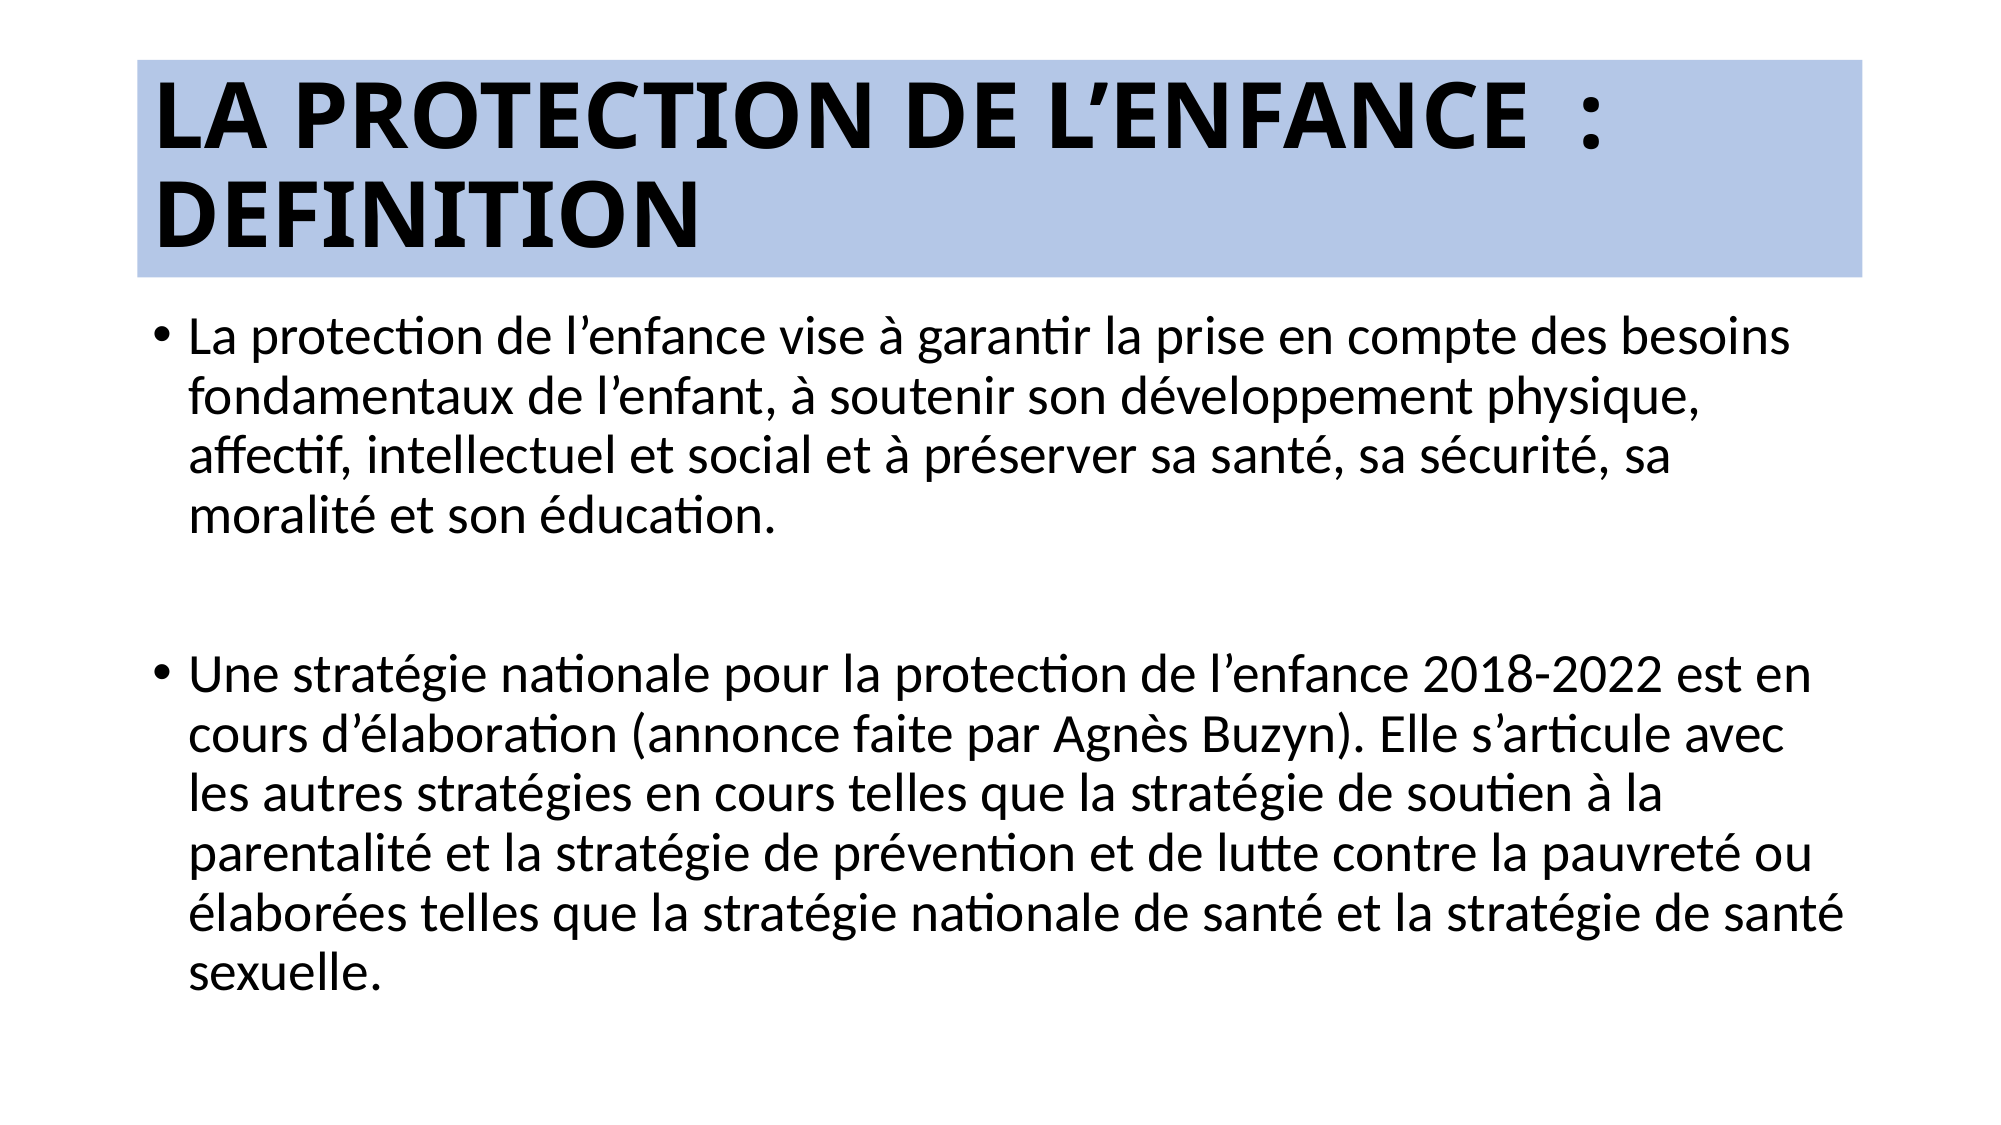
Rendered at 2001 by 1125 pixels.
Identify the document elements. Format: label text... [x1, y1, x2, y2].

list La protection de l’enfance vise à garantir la prise en compte des besoins fondamentaux de l’enfant, à soutenir son développement physique, affectif, intellectuel et social et à préserver sa santé, sa sécurité, sa moralité et son éducation. Une stratégie nationale pour la protection de l’enfance 2018-2022 est en cours d’élaboration (annonce faite par Agnès Buzyn). Elle s’articule avec les autres stratégies en cours telles que la stratégie de soutien à la parentalité et la stratégie de prévention et de lutte contre la pauvreté ou élaborées telles que la stratégie nationale de santé et la stratégie de santé sexuelle. [137, 299, 1863, 1014]
title LA PROTECTION DE L’ENFANCE : DEFINITION [137, 59, 1863, 278]
